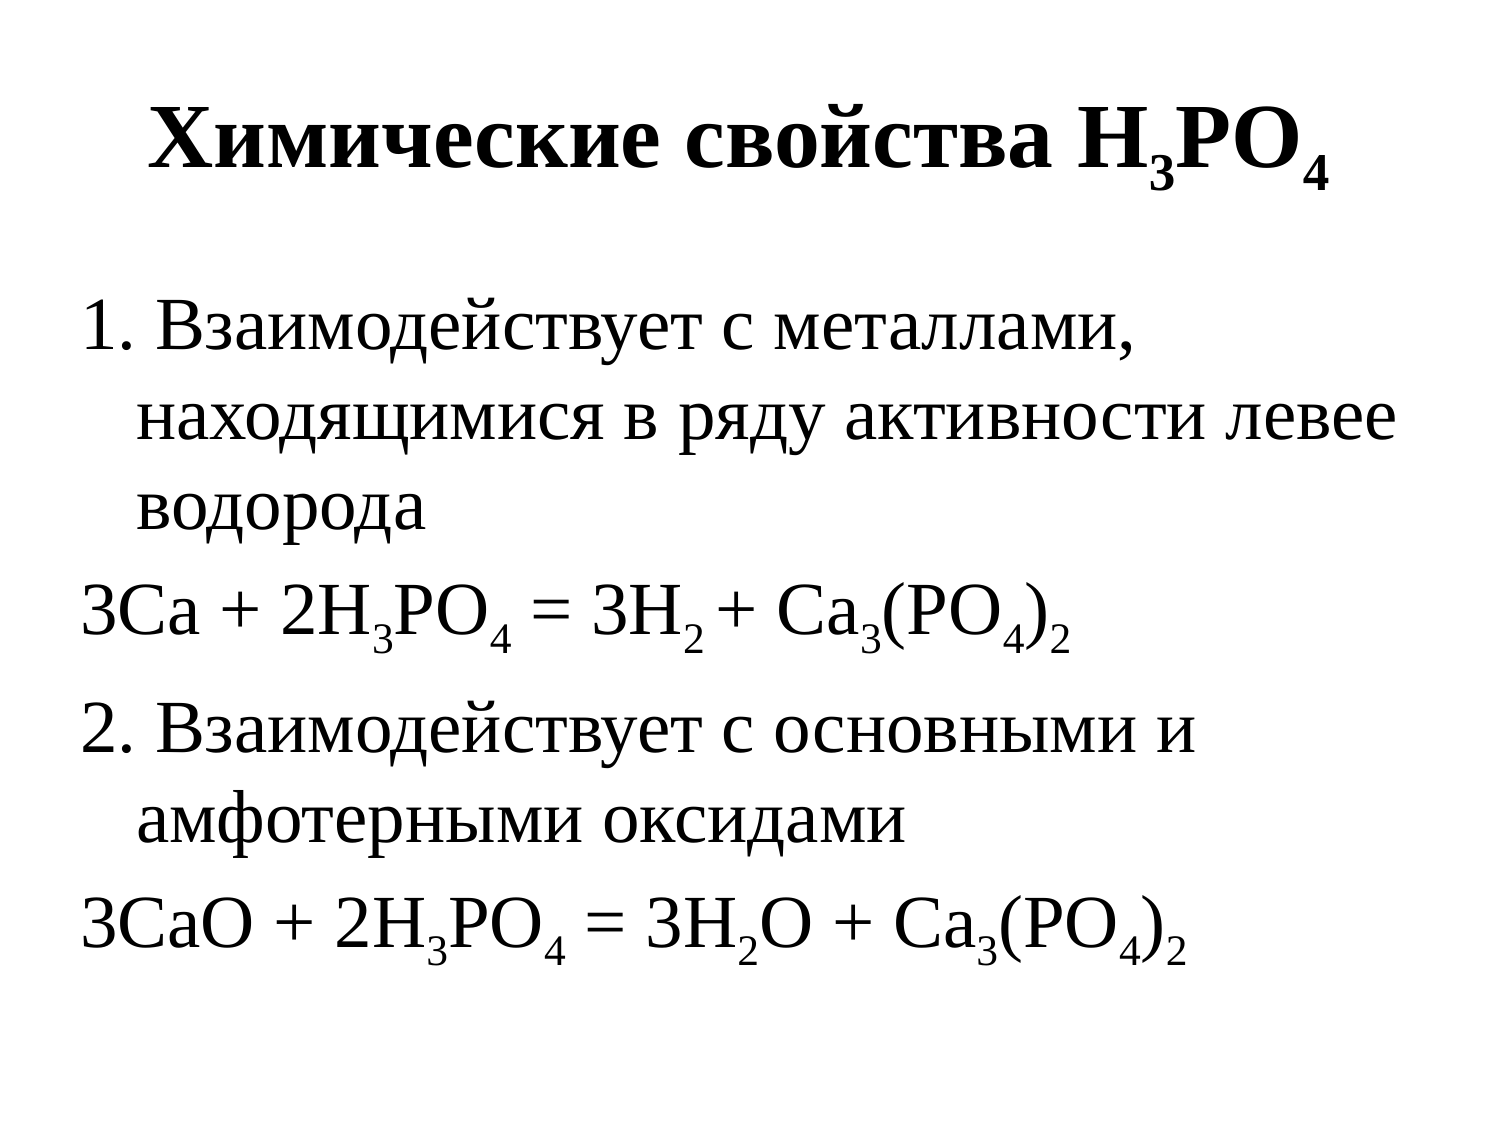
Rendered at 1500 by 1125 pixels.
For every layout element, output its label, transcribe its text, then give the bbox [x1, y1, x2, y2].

list 1. Взаимодействует с металлами, находящимися в ряду активности левее водорода 3Ca + 2H3PO4 = 3H2 + Ca3(PO4)2 2. Взаимодействует с основными и амфотерными оксидами 3CaO + 2H3PO4 = 3H2O + Ca3(PO4)2 [64, 267, 1415, 1010]
title Химические свойства H3PO4 [75, 45, 1425, 233]
